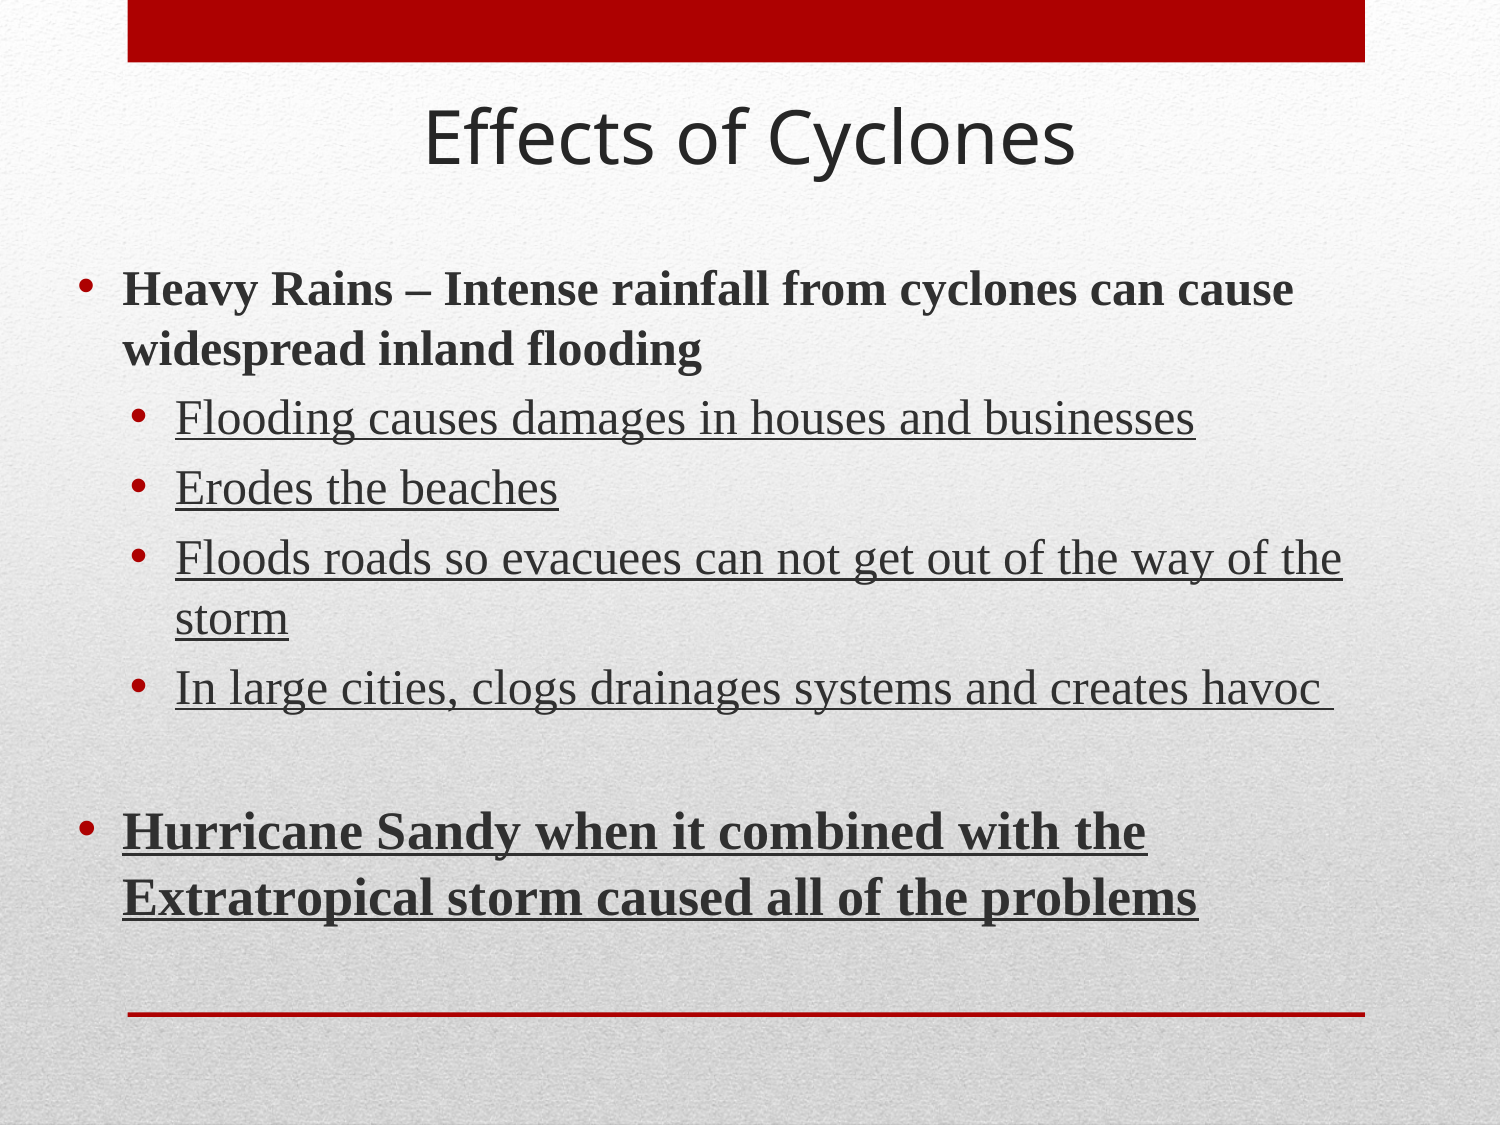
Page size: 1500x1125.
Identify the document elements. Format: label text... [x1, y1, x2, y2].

title Effects of Cyclones [99, 62, 1400, 174]
list Heavy Rains – Intense rainfall from cyclones can cause widespread inland flooding Flooding causes damages in houses and businesses Erodes the beaches Floods roads so evacuees can not get out of the way of the storm In large cities, clogs drainages systems and creates havoc Hurricane Sandy when it combined with the Extratropical storm caused all of the problems [62, 174, 1438, 1006]
